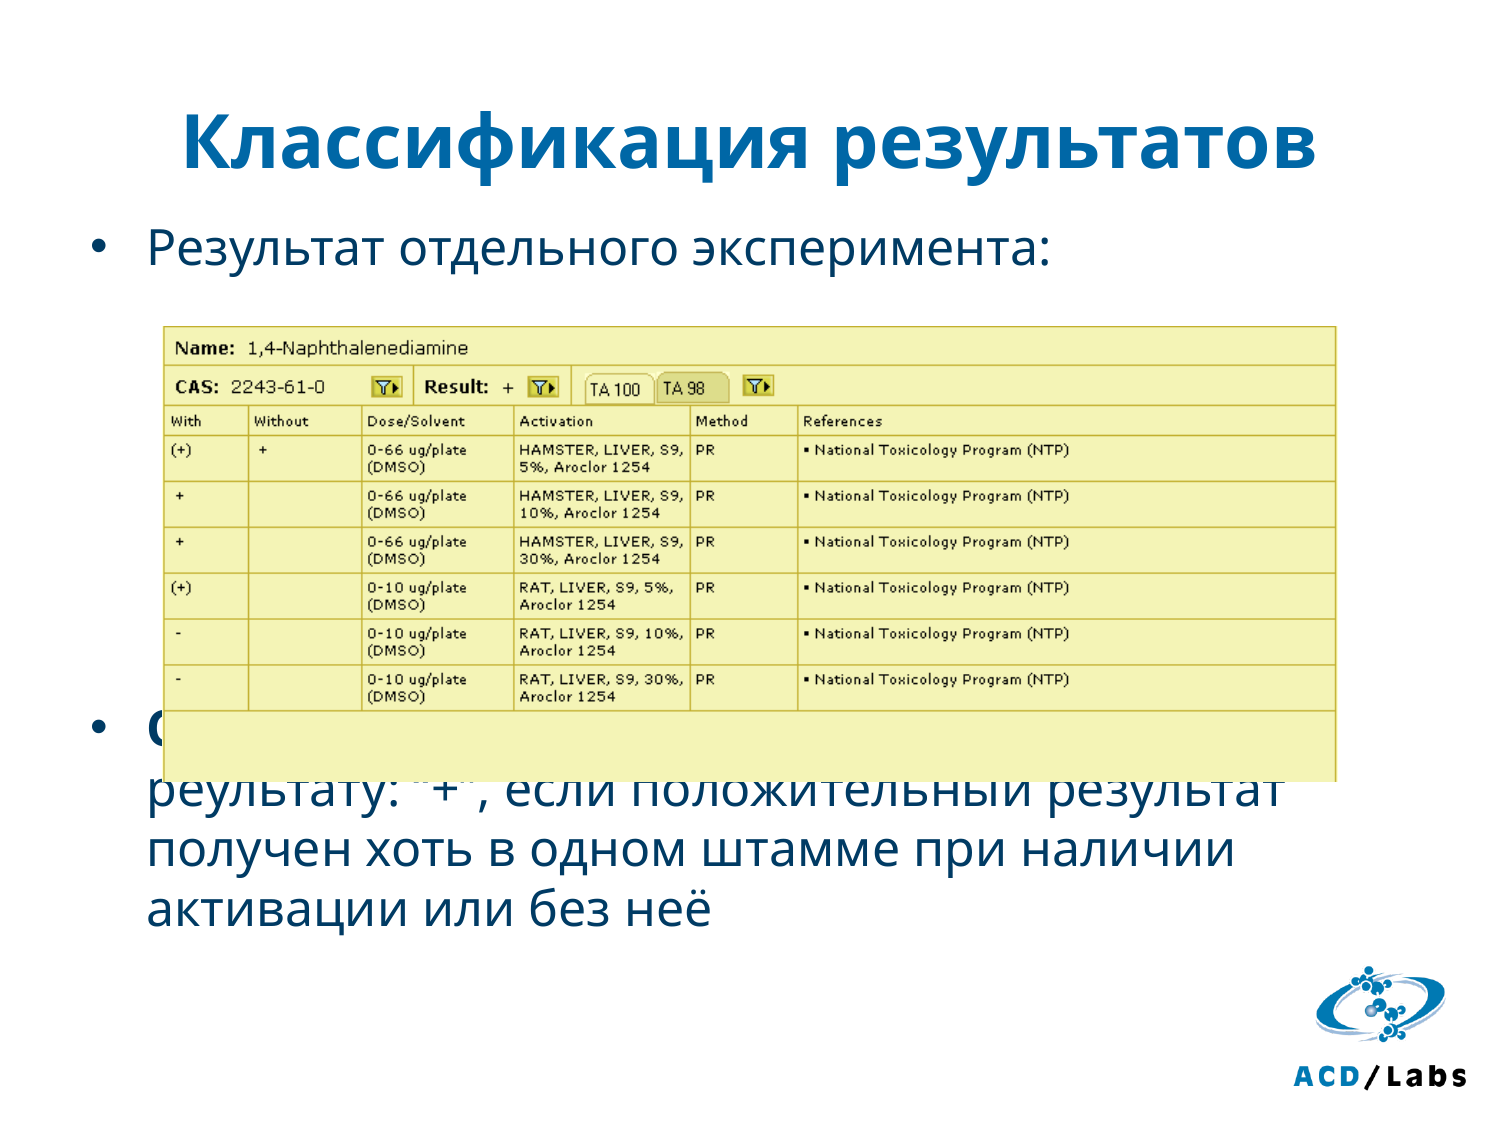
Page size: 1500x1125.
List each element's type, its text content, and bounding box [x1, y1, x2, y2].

list Результат отдельного эксперимента: Общий вывод для молекулы – по «худшему» реультату: “+”, если положительный результат получен хоть в одном штамме при наличии активации или без неё [74, 207, 1426, 951]
title Классификация результатов [74, 44, 1426, 207]
picture [1293, 964, 1471, 1101]
picture [162, 326, 1338, 783]
